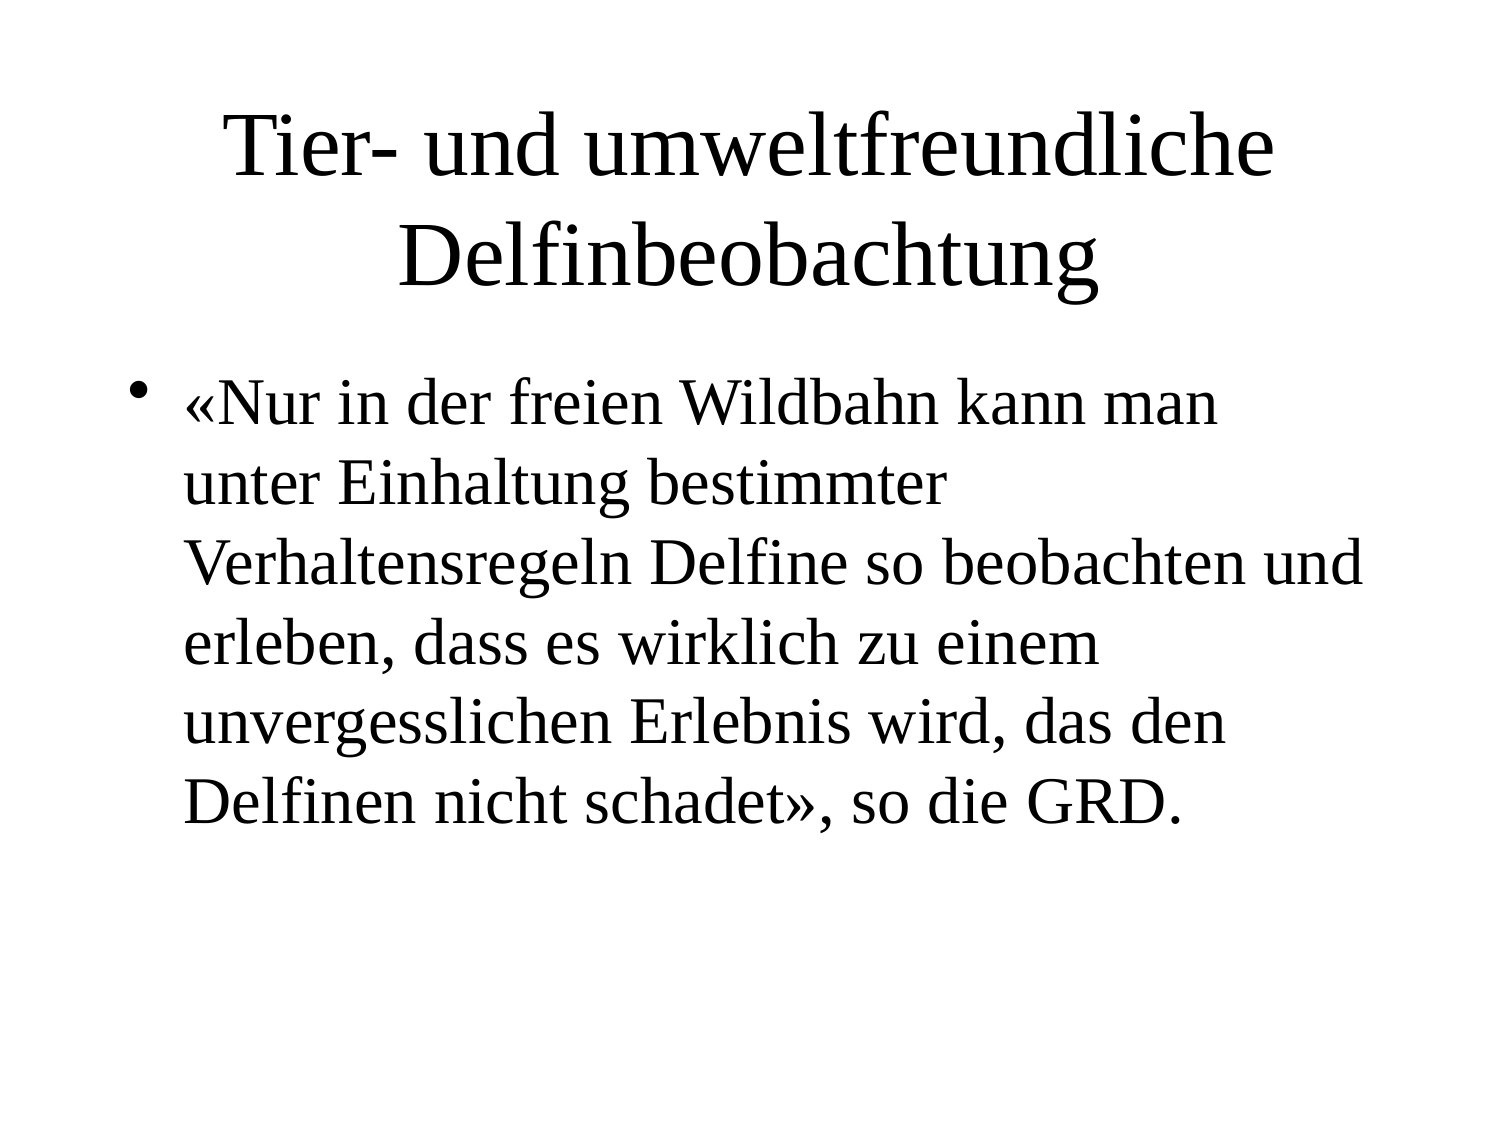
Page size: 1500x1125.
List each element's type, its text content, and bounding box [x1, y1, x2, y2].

list «Nur in der freien Wildbahn kann man unter Einhaltung bestimmter Verhaltensregeln Delfine so beobachten und erleben, dass es wirklich zu einem unvergesslichen Erlebnis wird, das den Delfinen nicht schadet», so die GRD. [112, 349, 1388, 1026]
title Tier- und umweltfreundliche Delfinbeobachtung [112, 99, 1388, 288]
